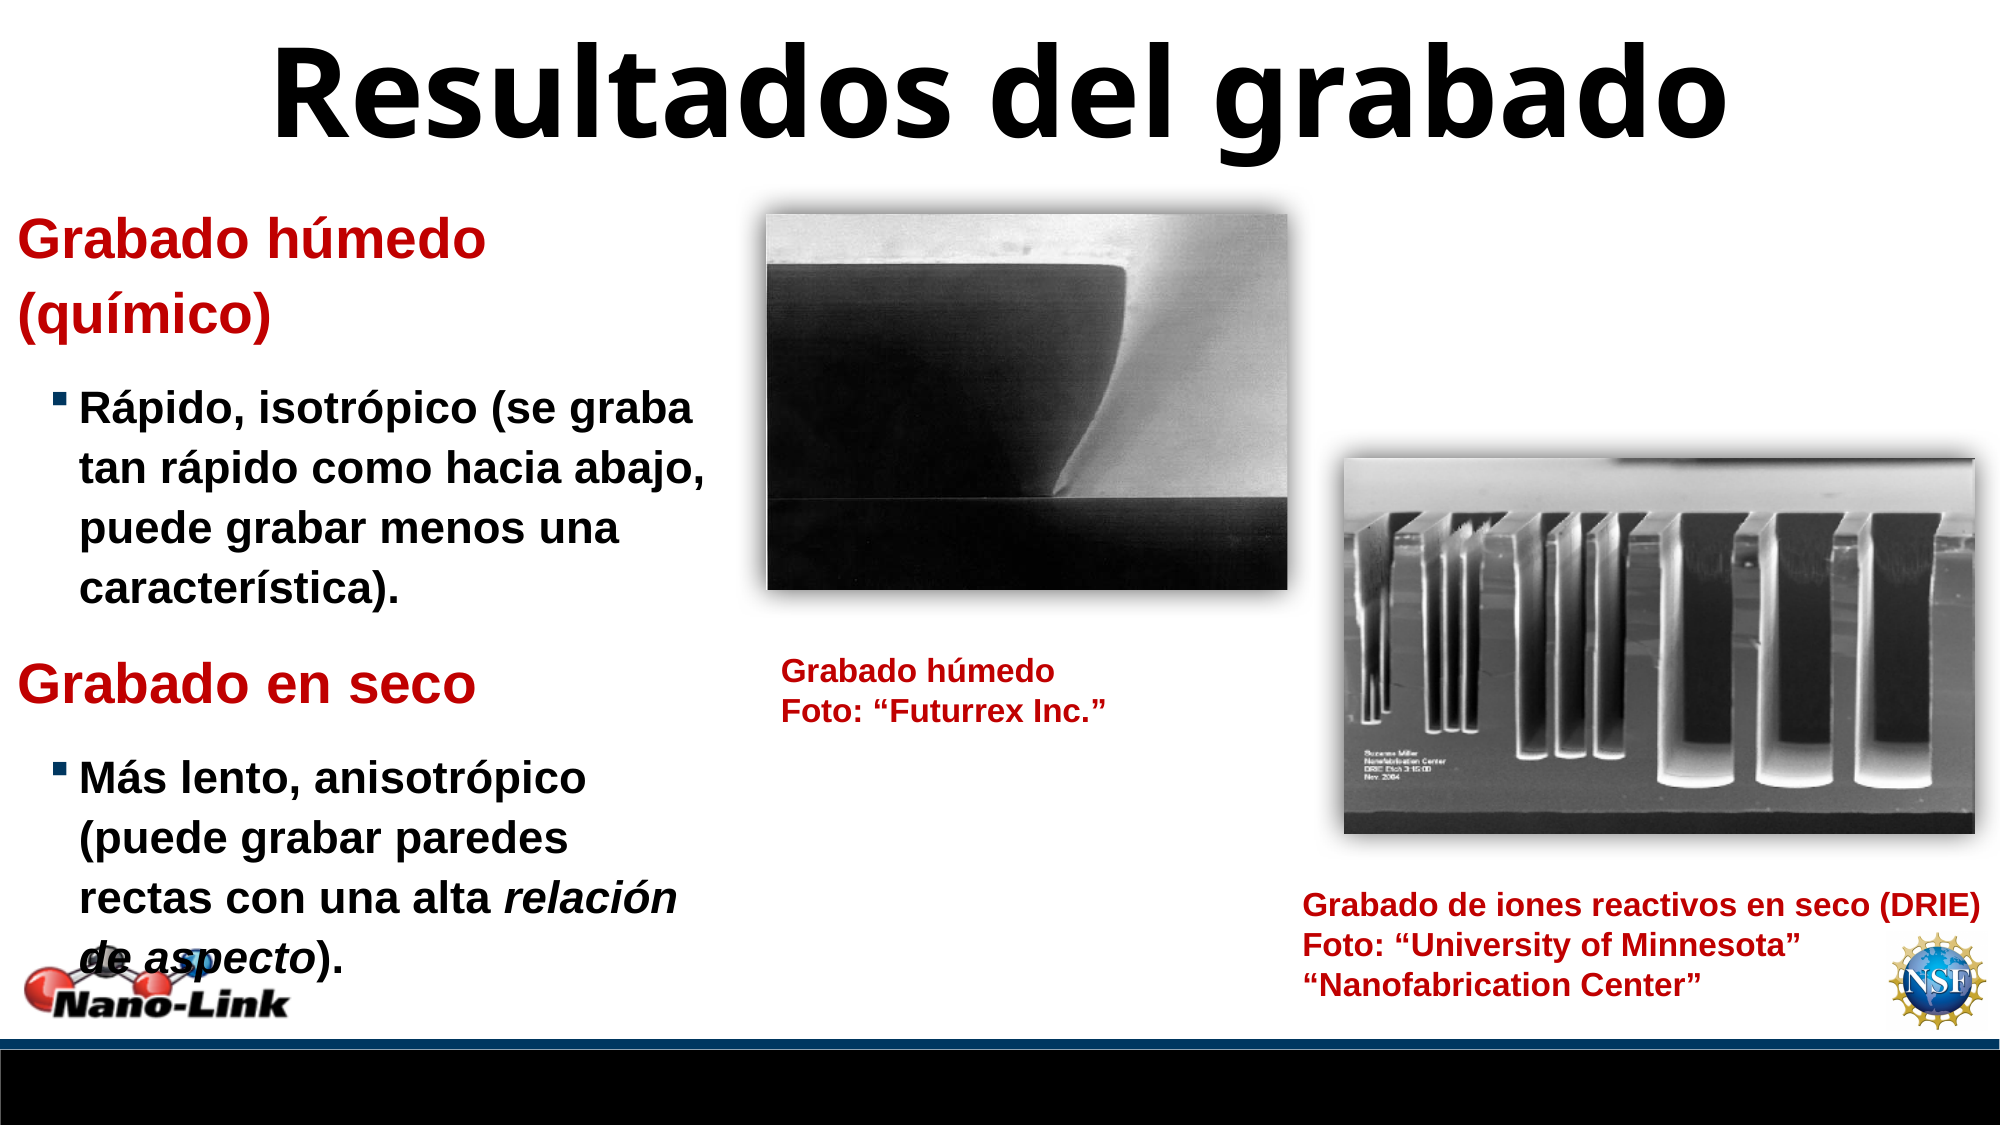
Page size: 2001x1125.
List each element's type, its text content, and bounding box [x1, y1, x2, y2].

text_box Grabado húmedo Foto: “Futurrex Inc.” [766, 641, 1288, 737]
text_box Resultados del grabado [0, 24, 2000, 150]
picture [1343, 457, 1976, 835]
text_box Grabado húmedo (químico) Rápido, isotrópico (se graba tan rápido como hacia abajo, puede grabar menos una característica). Grabado en seco Más lento, anisotrópico (puede grabar paredes rectas con una alta relación de aspecto). [17, 187, 713, 994]
picture [765, 213, 1288, 591]
text_box Grabado de iones reactivos en seco (DRIE) Foto: “University of Minnesota” “Nanofabrication Center” [1287, 876, 2000, 1011]
picture [16, 935, 305, 1032]
picture [1886, 931, 1988, 1032]
